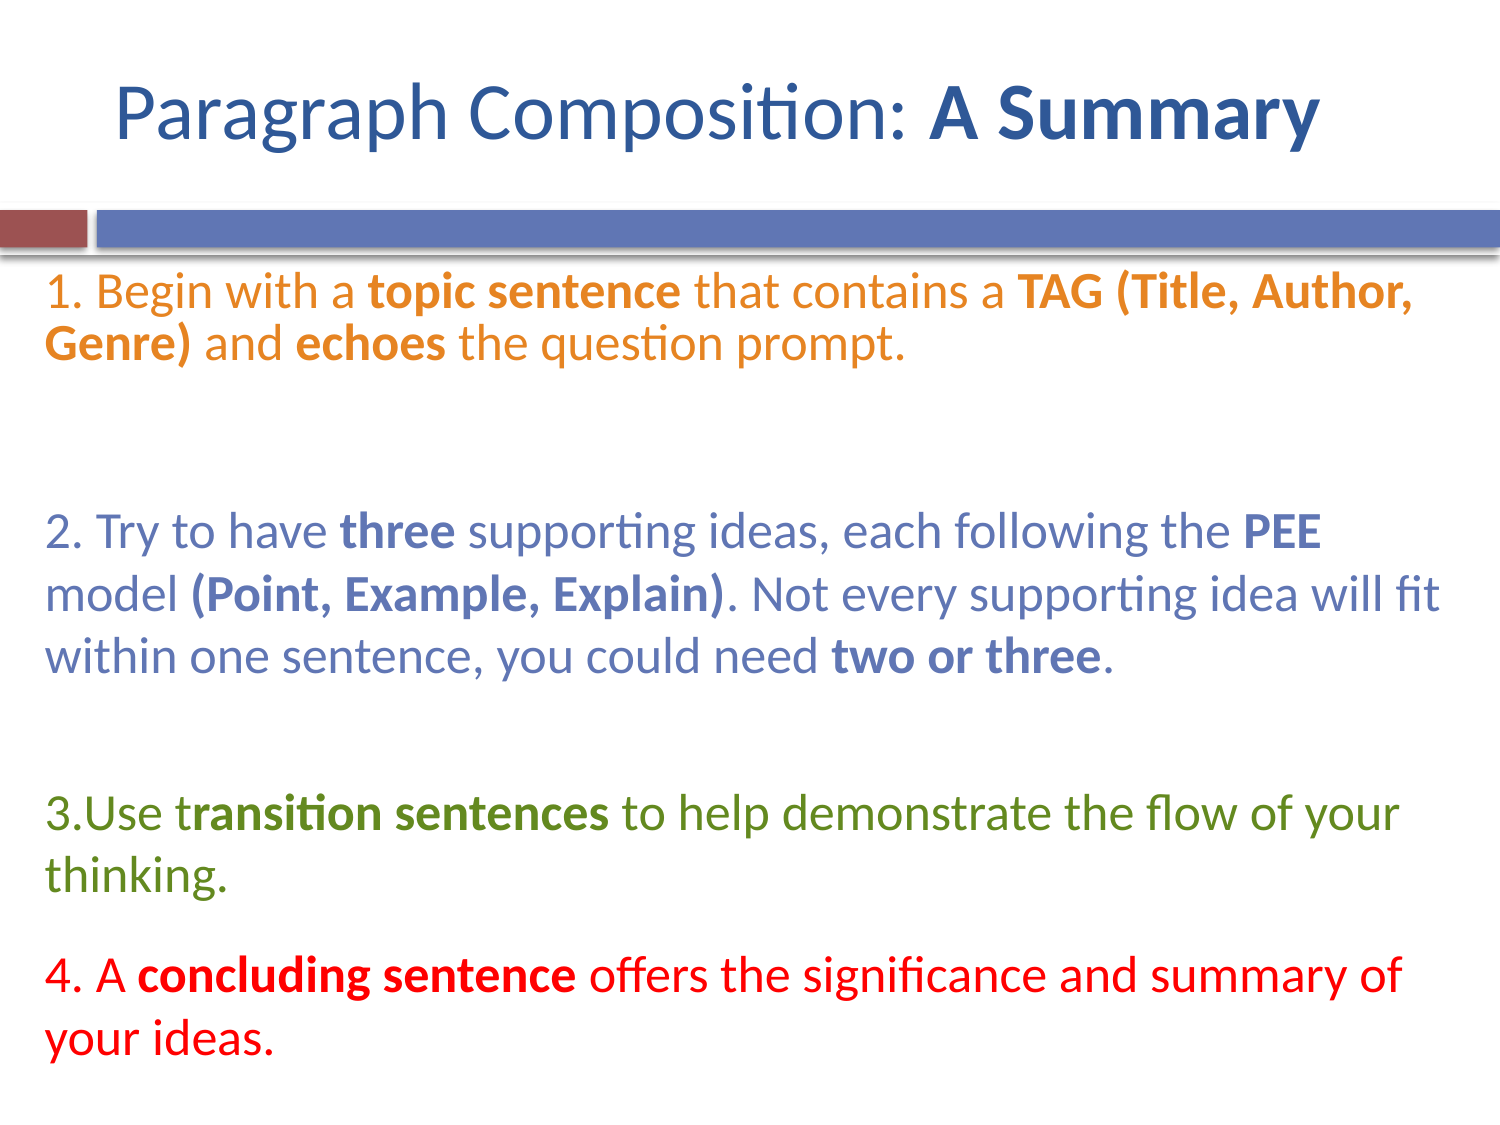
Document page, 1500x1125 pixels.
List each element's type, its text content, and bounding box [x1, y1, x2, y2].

text_box 3.Use transition sentences to help demonstrate the flow of your thinking. [29, 770, 1465, 911]
text_box 4. A concluding sentence offers the significance and summary of your ideas. [29, 933, 1465, 1073]
text_box 2. Try to have three supporting ideas, each following the PEE model (Point, Example, Explain). Not every supporting idea will fit within one sentence, you could need two or three. [29, 489, 1465, 692]
title Paragraph Composition: A Summary [99, 37, 1438, 200]
text_box 1. Begin with a topic sentence that contains a TAG (Title, Author, Genre) and echoes the question prompt. [29, 262, 1465, 477]
